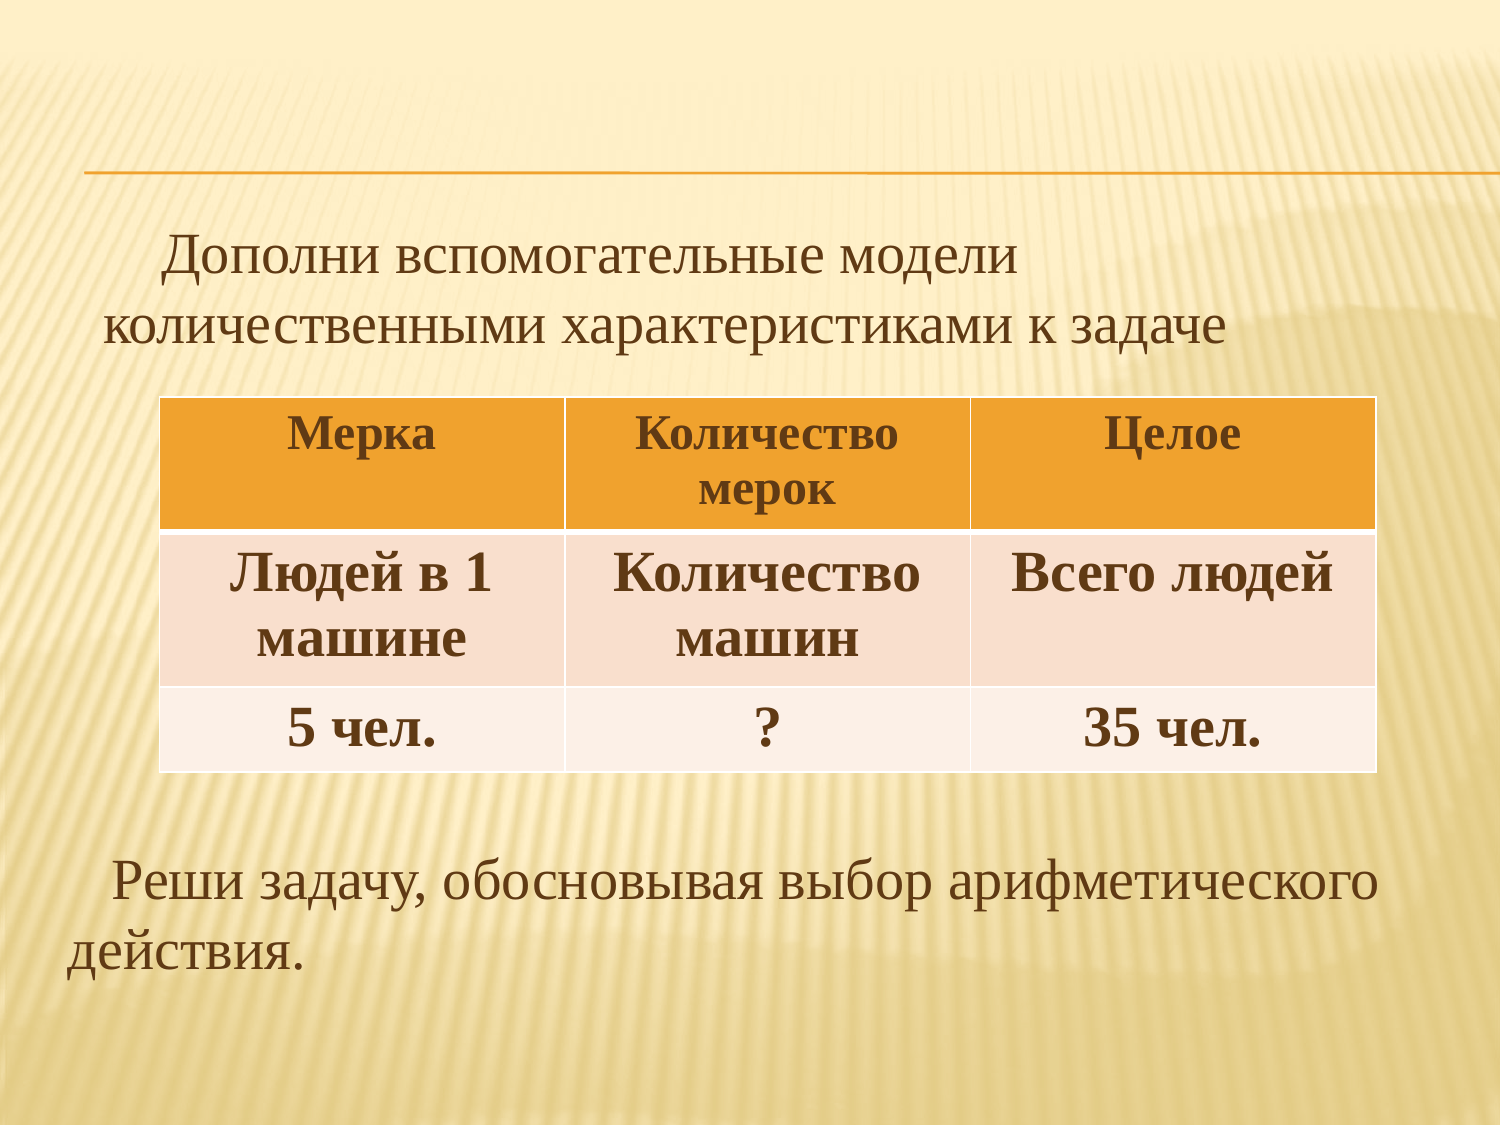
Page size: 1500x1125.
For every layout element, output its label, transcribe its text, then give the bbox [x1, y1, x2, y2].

text_box Дополни вспомогательные модели количественными характеристиками к задаче [88, 208, 1412, 363]
table_cell Людей в 1 машине [160, 535, 564, 686]
table_header Количество мерок [566, 398, 970, 529]
table_cell ? [566, 688, 970, 771]
table_cell Всего людей [971, 535, 1375, 686]
table_cell Количество машин [566, 535, 970, 686]
table_header Целое [971, 398, 1375, 529]
text_box Реши задачу, обосновывая выбор арифметического действия. [53, 834, 1412, 989]
table_cell 5 чел. [160, 688, 564, 771]
table_cell 35 чел. [971, 688, 1375, 771]
table_header Мерка [160, 398, 564, 529]
